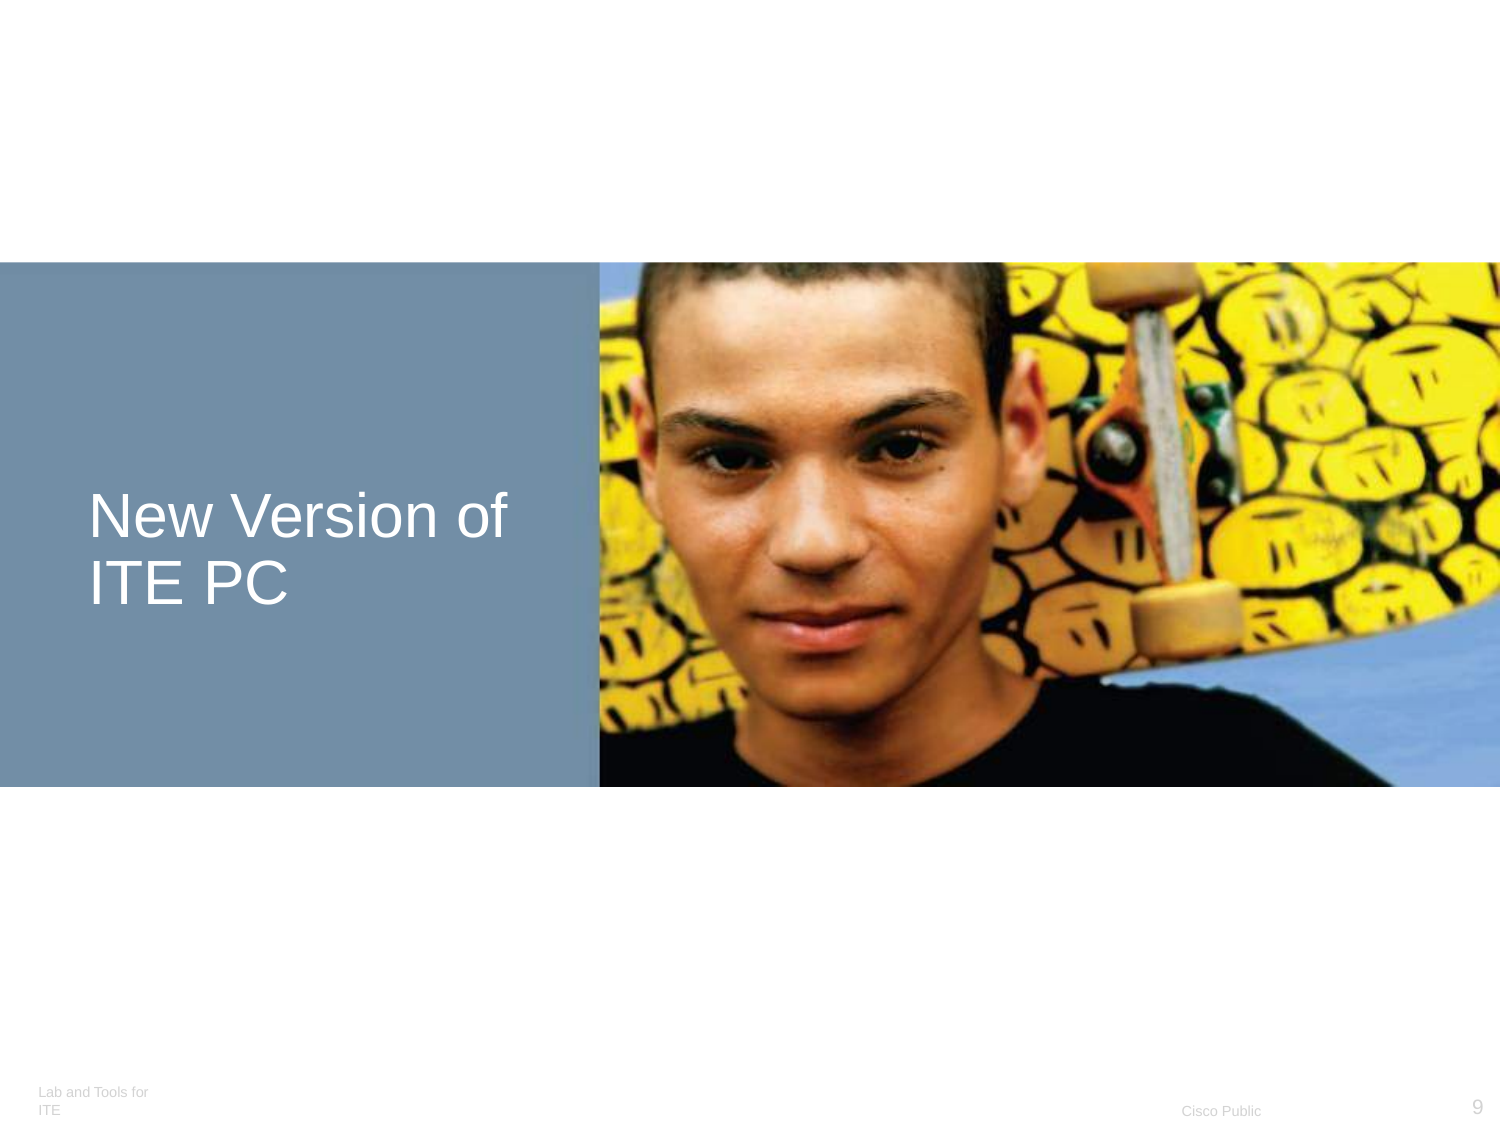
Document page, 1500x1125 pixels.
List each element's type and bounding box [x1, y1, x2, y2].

text_box [0, 0, 1500, 261]
picture [0, 262, 1500, 787]
